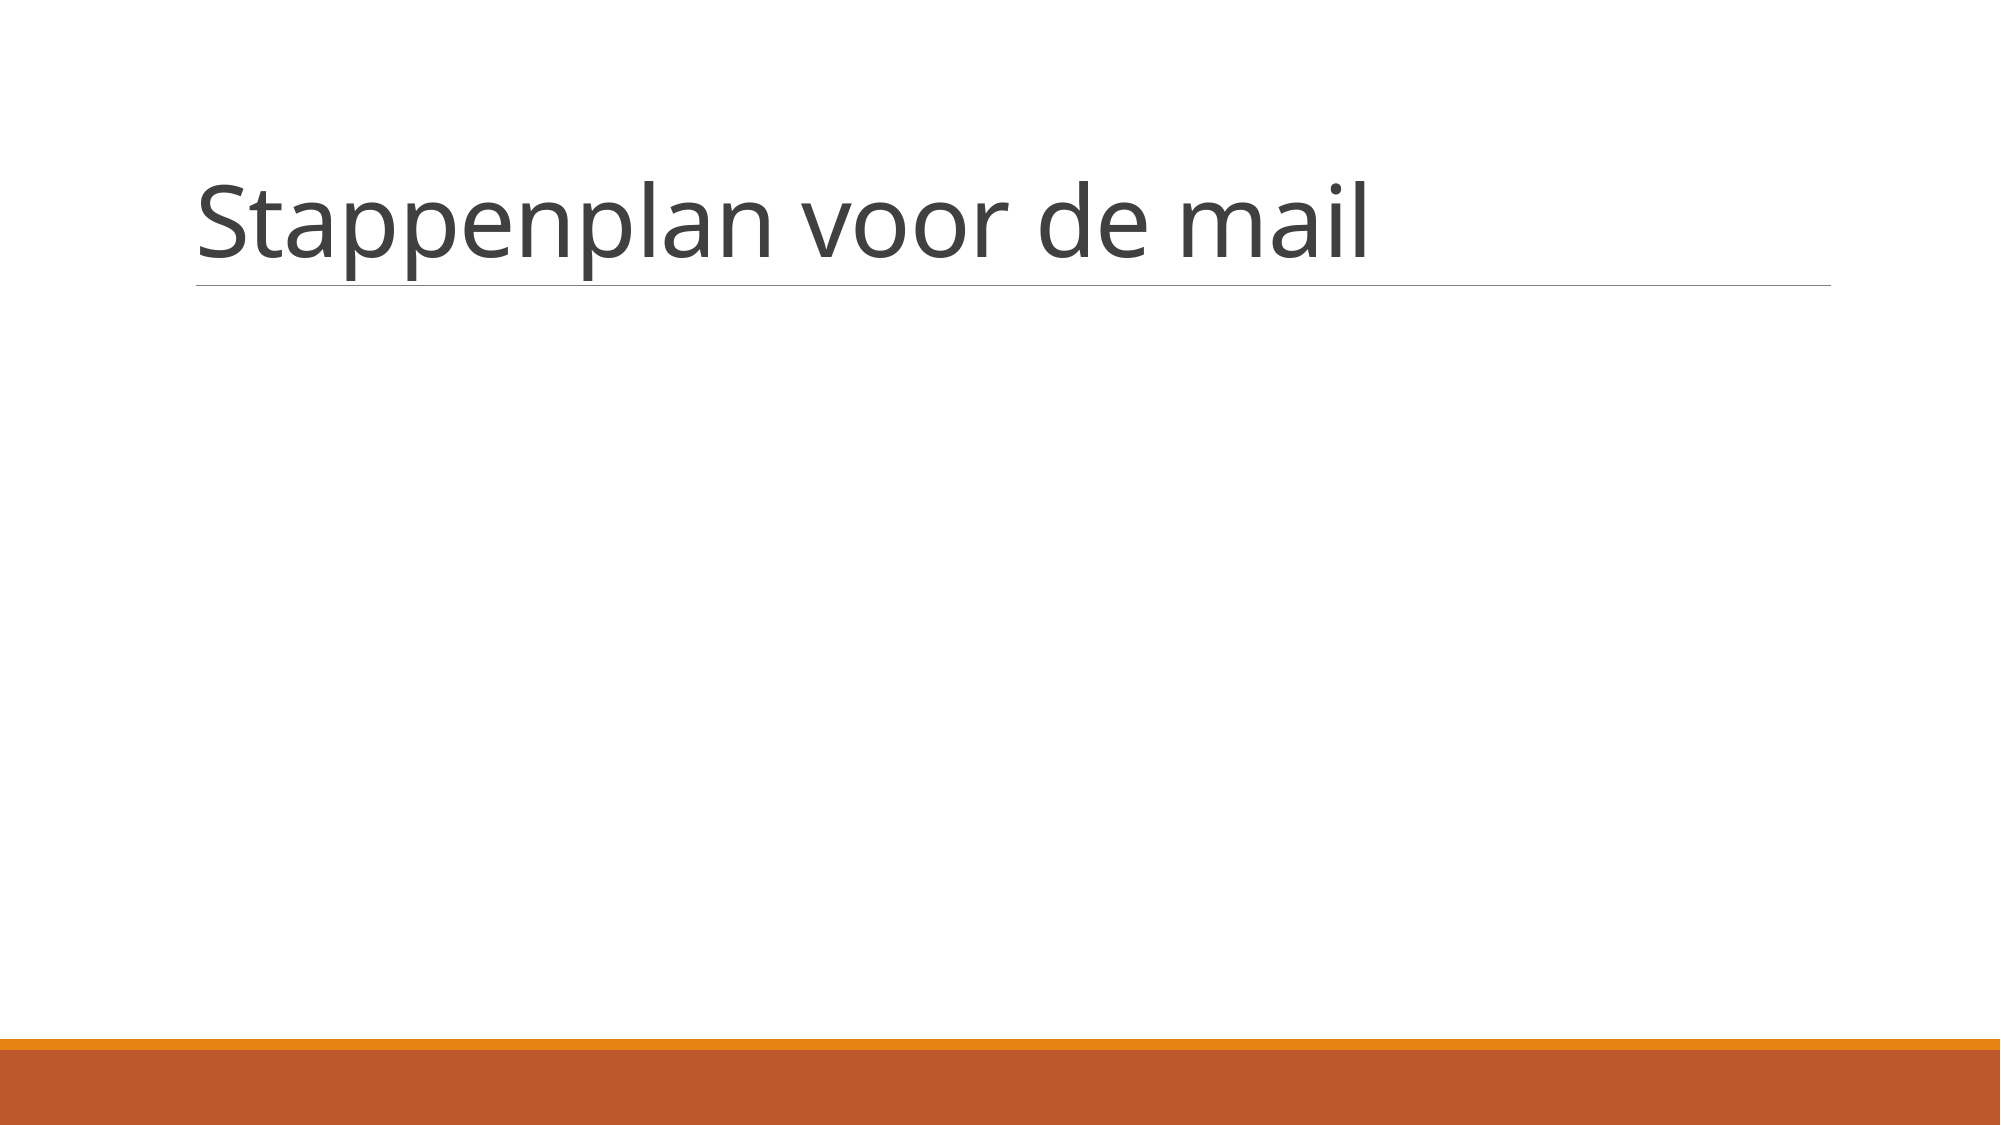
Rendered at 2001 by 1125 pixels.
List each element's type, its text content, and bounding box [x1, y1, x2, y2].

title Stappenplan voor de mail [180, 47, 1830, 285]
